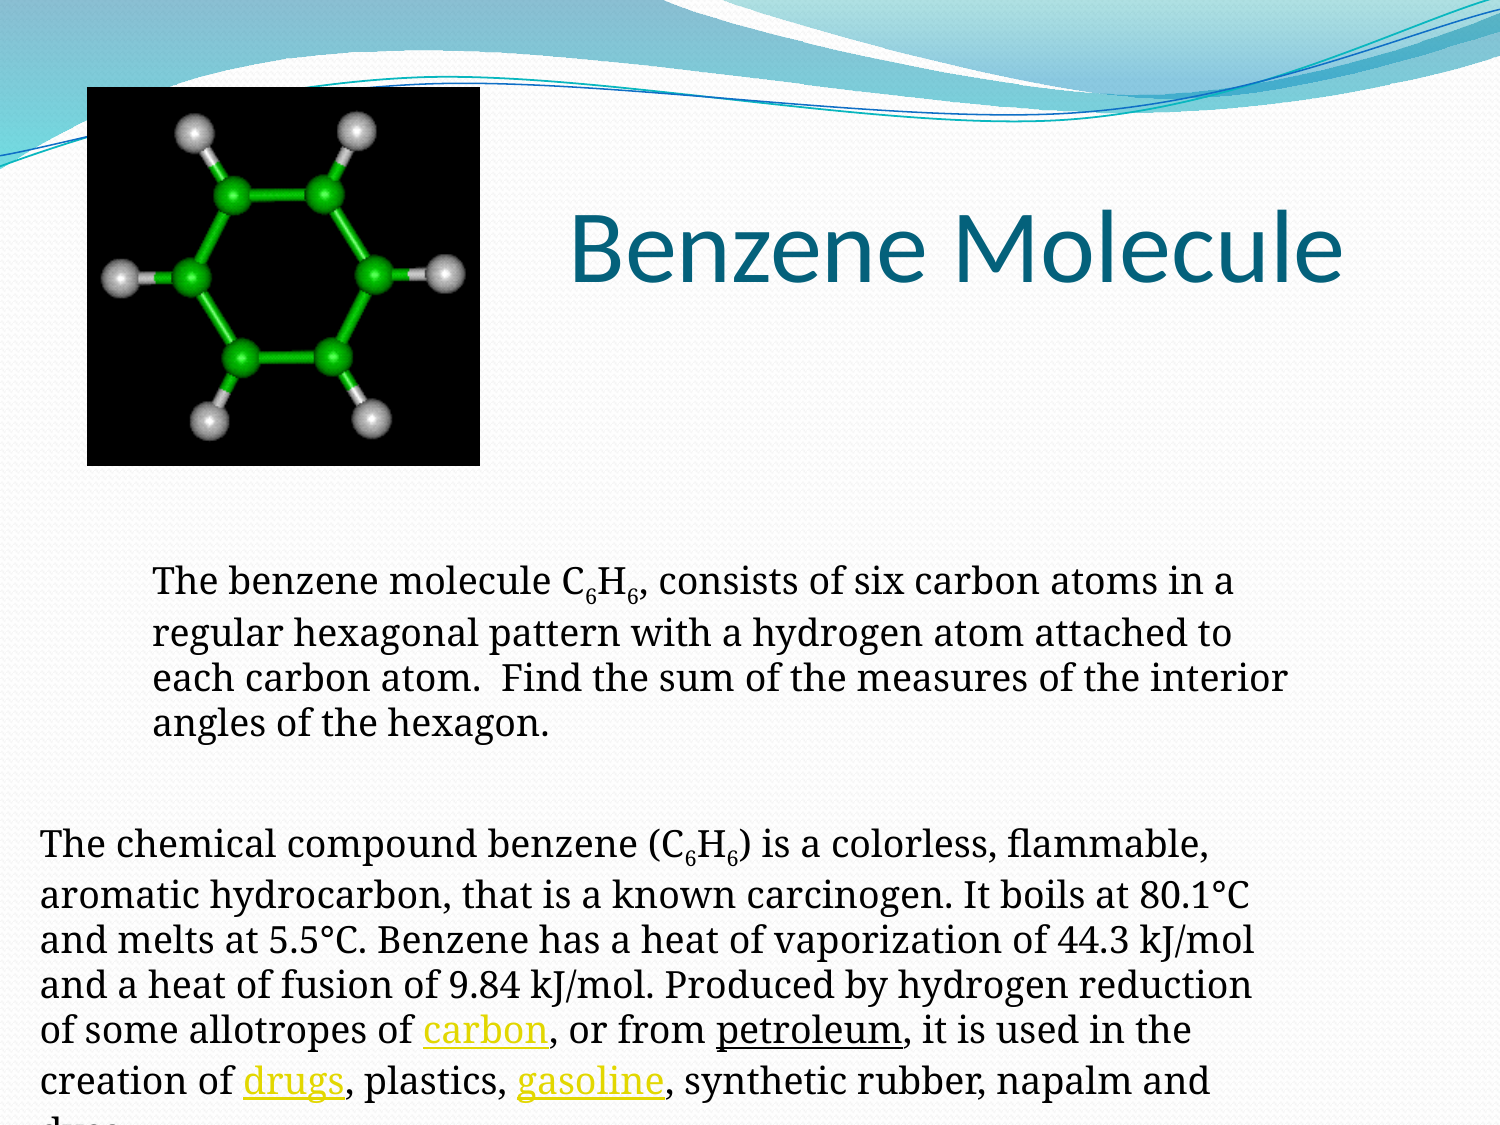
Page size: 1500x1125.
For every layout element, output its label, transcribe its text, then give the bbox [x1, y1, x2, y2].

title Benzene Molecule [488, 115, 1425, 303]
text_box The chemical compound benzene (C6H6) is a colorless, flammable, aromatic hydrocarbon, that is a known carcinogen. It boils at 80.1°C and melts at 5.5°C. Benzene has a heat of vaporization of 44.3 kJ/mol and a heat of fusion of 9.84 kJ/mol. Produced by hydrogen reduction of some allotropes of carbon, or from petroleum, it is used in the creation of drugs, plastics, gasoline, synthetic rubber, napalm and dyes. [24, 812, 1313, 1125]
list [87, 87, 480, 466]
text_box The benzene molecule C6H6, consists of six carbon atoms in a regular hexagonal pattern with a hydrogen atom attached to each carbon atom. Find the sum of the measures of the interior angles of the hexagon. [137, 549, 1325, 751]
title Benzene Molecule [75, 115, 80, 303]
